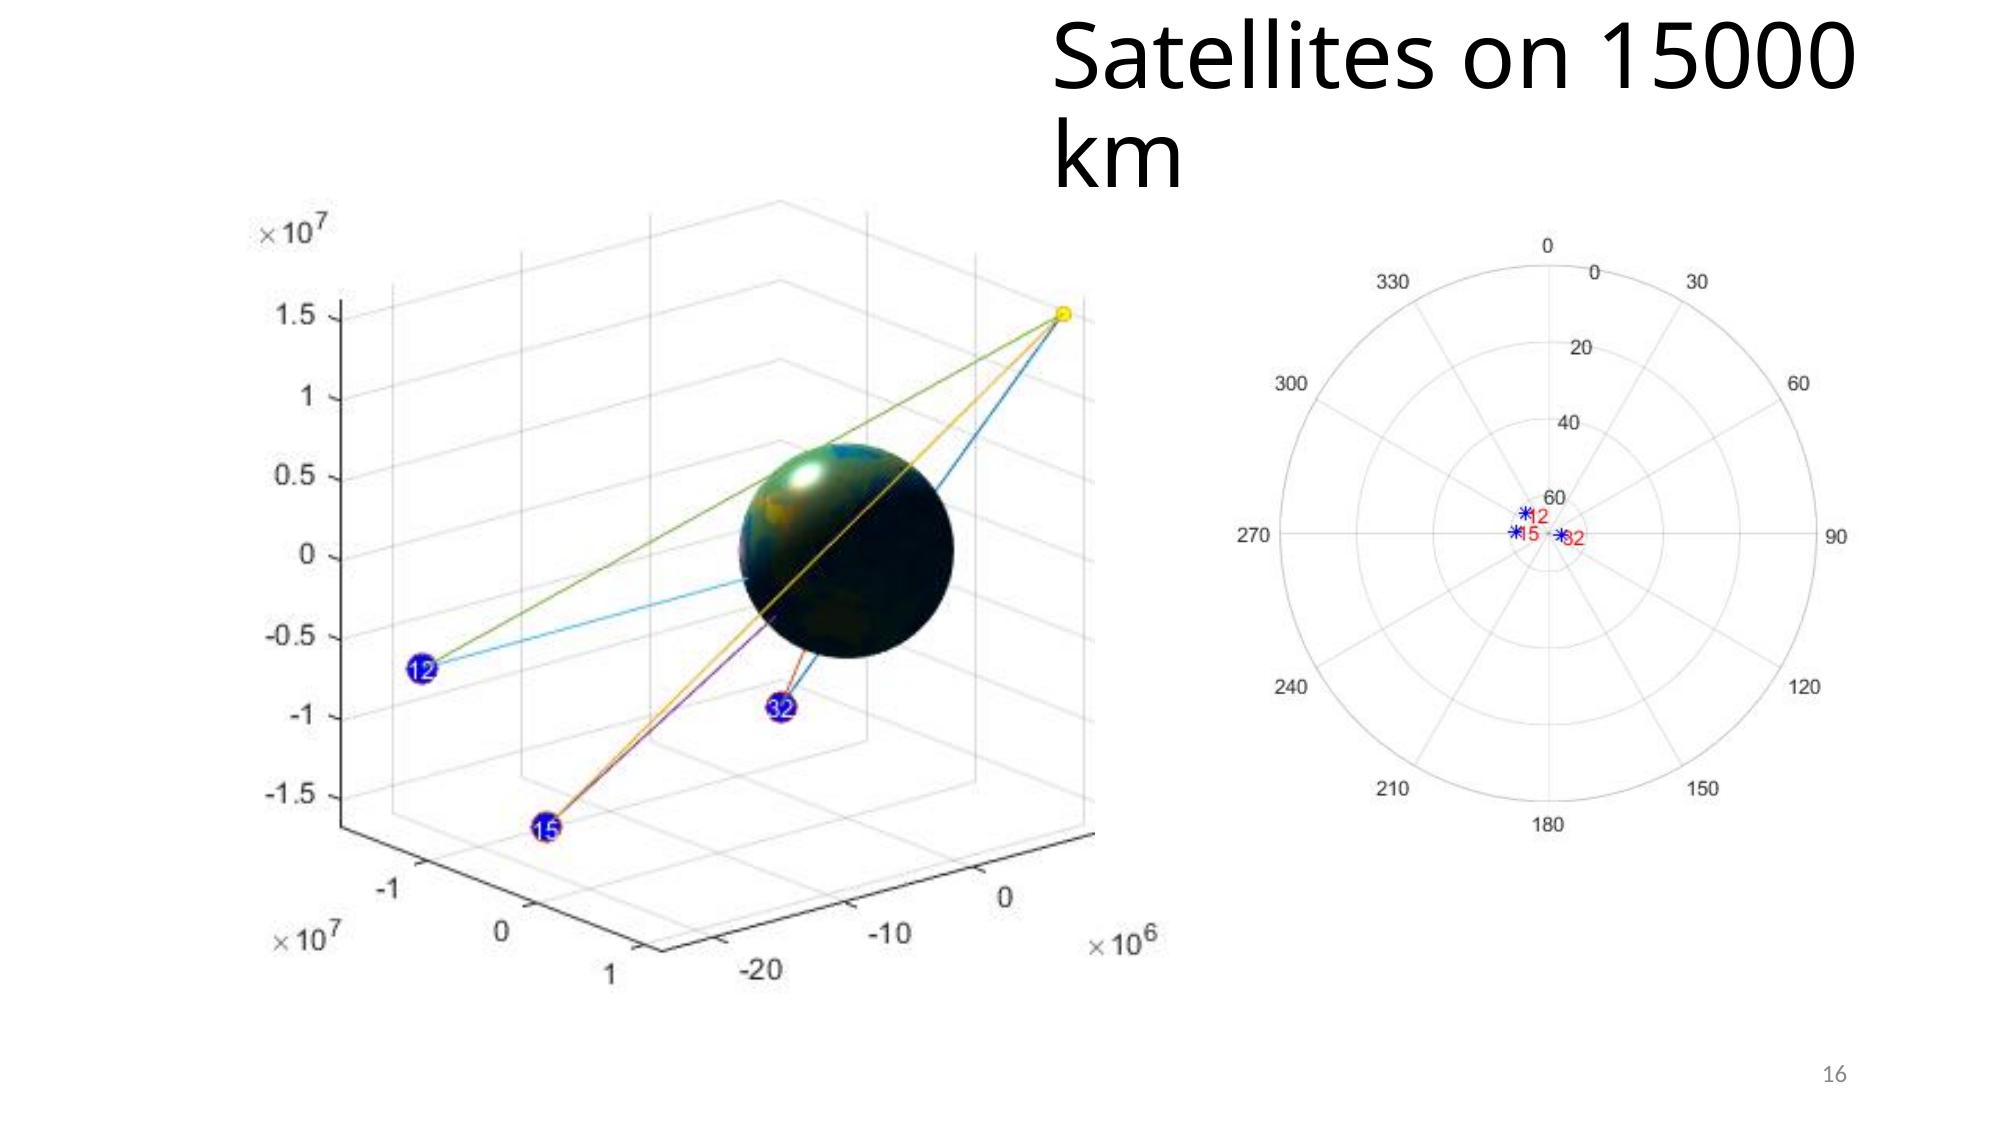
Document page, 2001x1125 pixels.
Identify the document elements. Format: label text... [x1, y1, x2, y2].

title Satellites on 15000 km [1036, 0, 1943, 217]
slide_number 16 [1412, 1042, 1863, 1103]
picture [1095, 217, 1971, 874]
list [67, 108, 1332, 1057]
